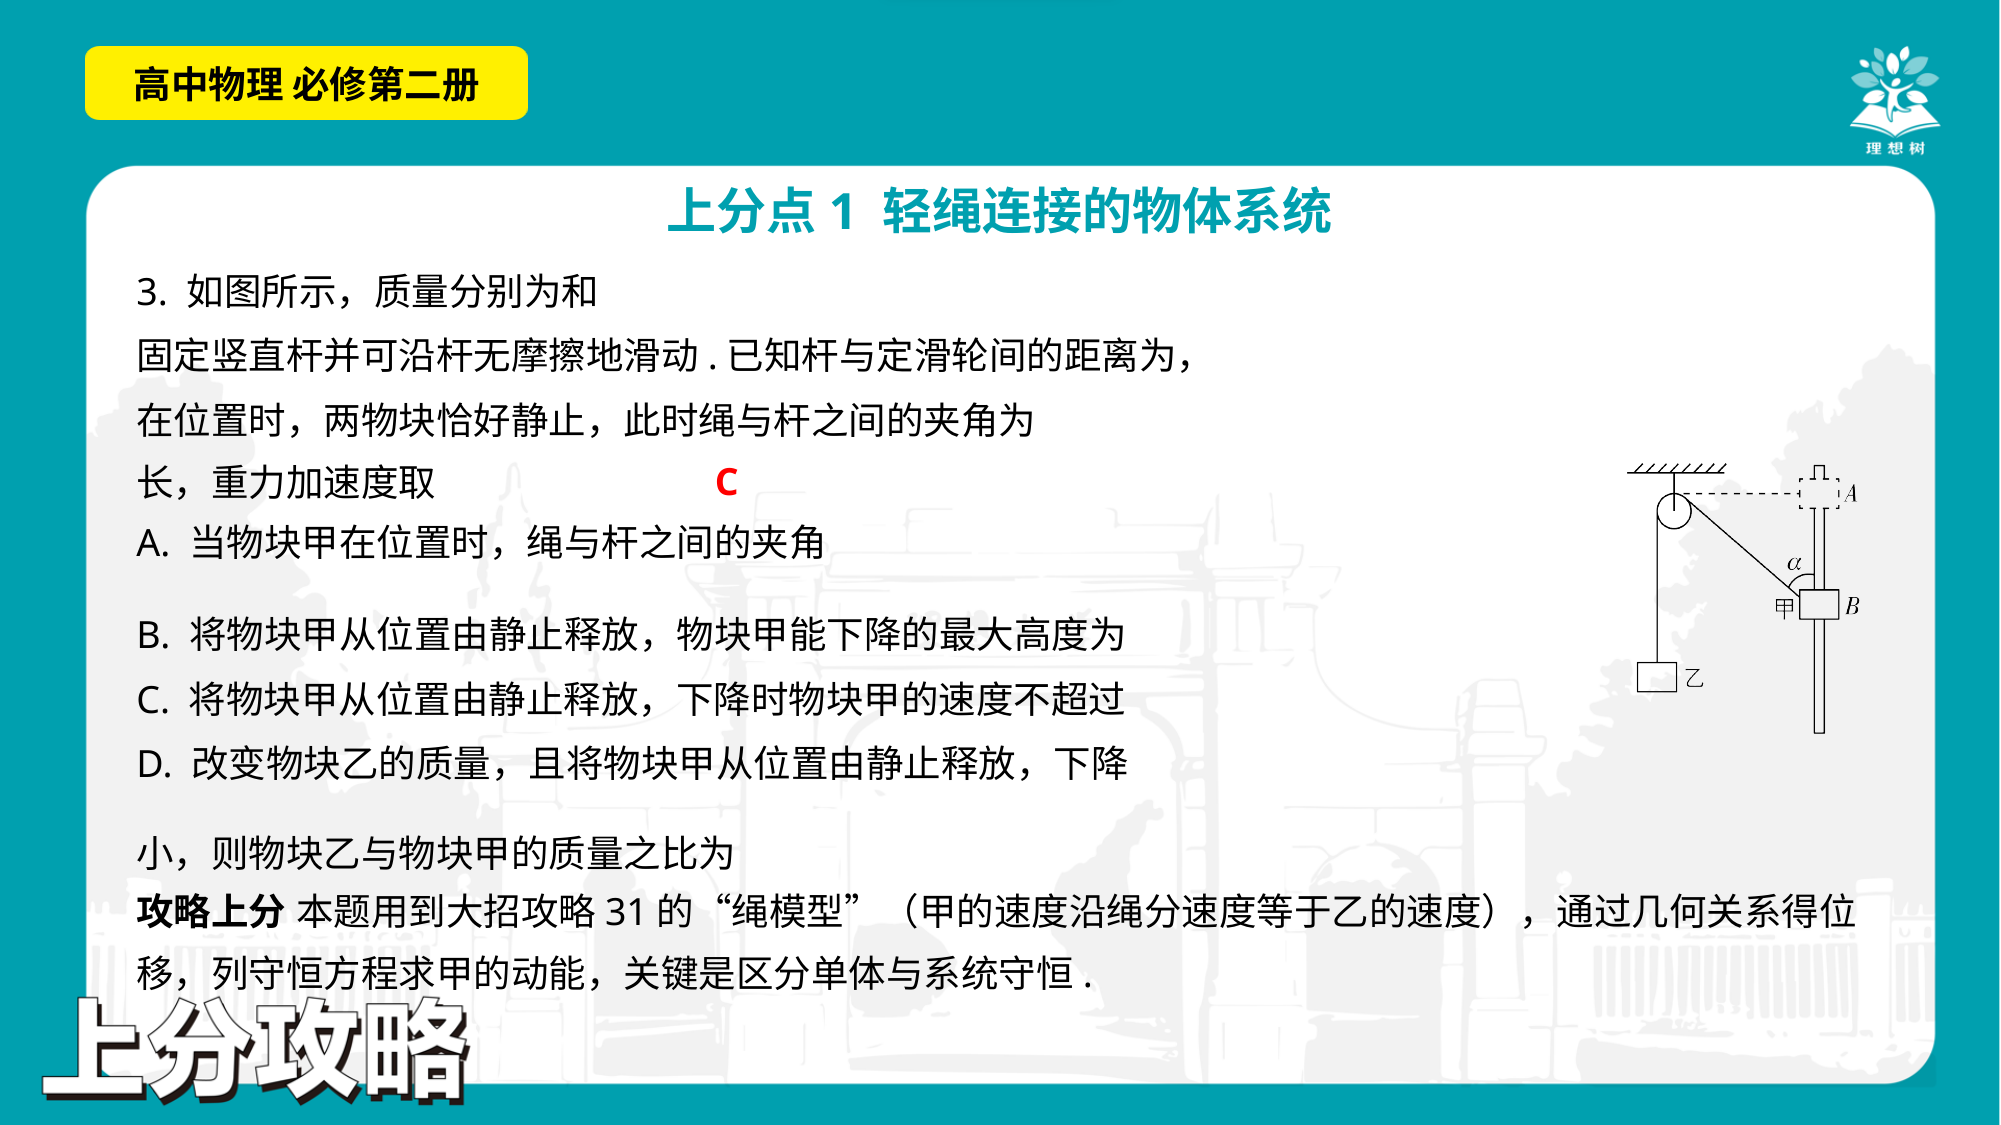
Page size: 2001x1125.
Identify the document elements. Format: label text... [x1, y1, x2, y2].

text_box C [699, 440, 754, 497]
picture [0, 0, 2000, 1125]
text_box 攻略上分 本题用到大招攻略31的“绳模型”（甲的速度沿绳分速度等于乙的速度），通过几何关系得位 移，列守恒方程求甲的动能，关键是区分单体与系统守恒. [136, 868, 1865, 989]
